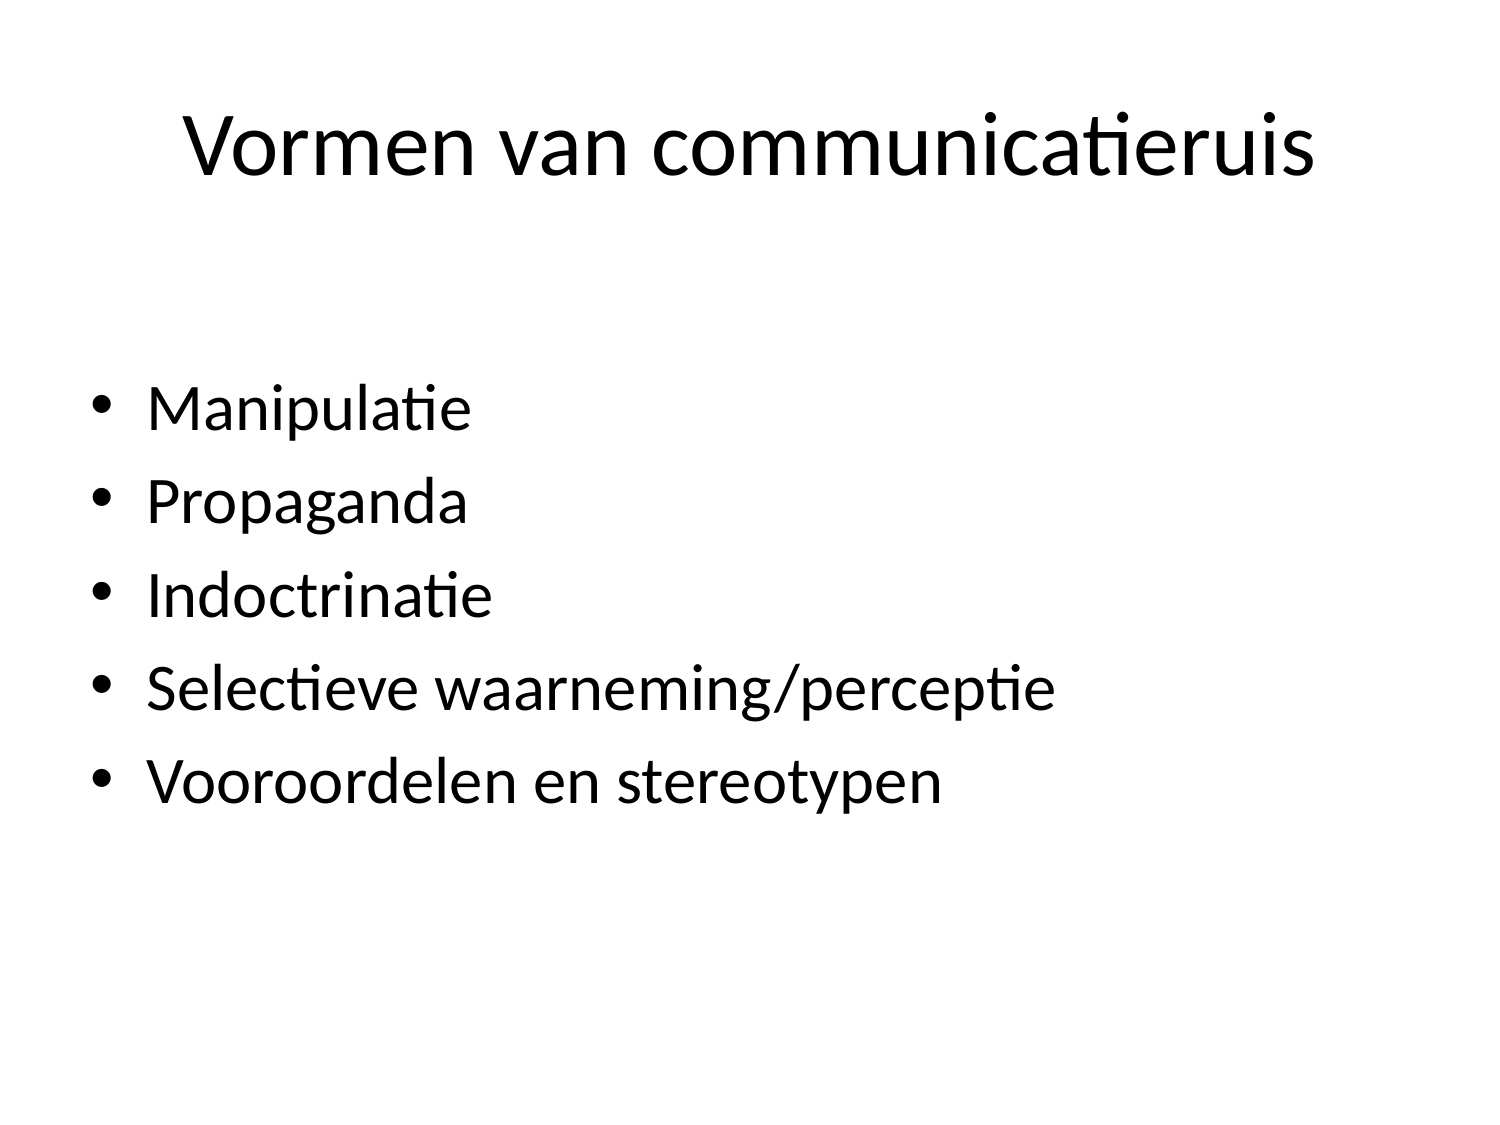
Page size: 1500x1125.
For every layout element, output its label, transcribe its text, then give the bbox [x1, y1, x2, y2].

list Manipulatie Propaganda Indoctrinatie Selectieve waarneming/perceptie Vooroordelen en stereotypen [75, 262, 1425, 1005]
title Vormen van communicatieruis [75, 45, 1425, 233]
